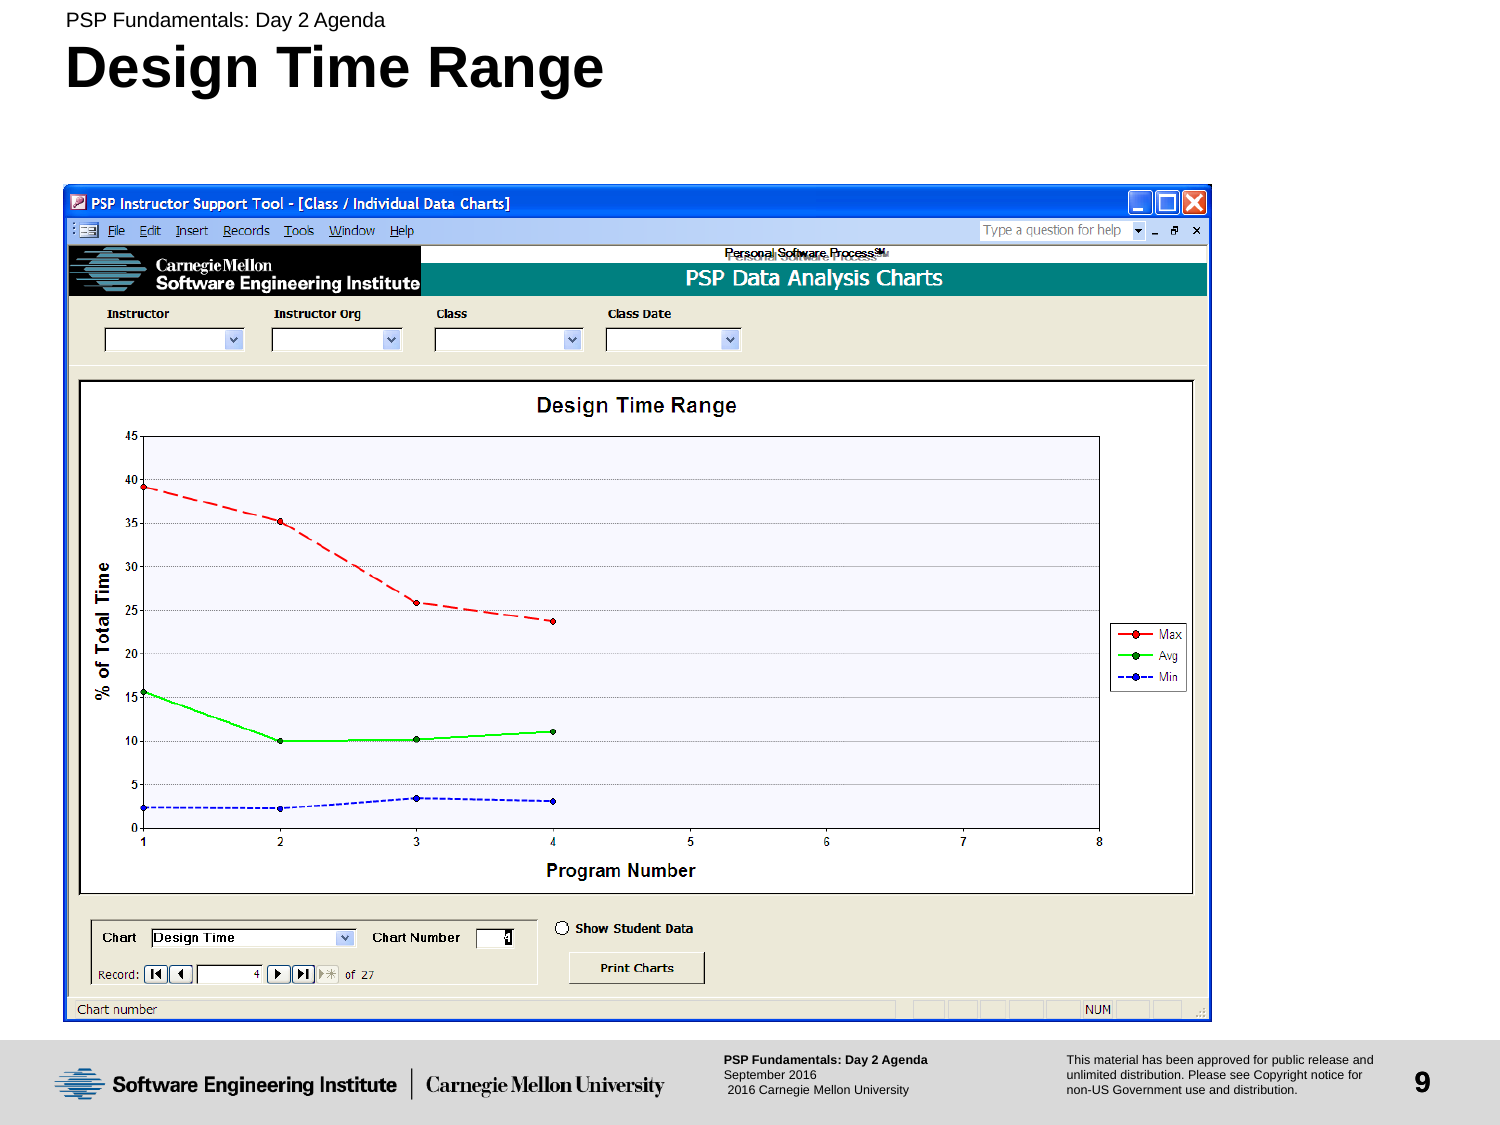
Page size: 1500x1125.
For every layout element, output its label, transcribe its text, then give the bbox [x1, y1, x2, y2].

picture [46, 1061, 673, 1104]
title Design Time Range [65, 37, 1430, 148]
picture [63, 184, 1212, 1022]
